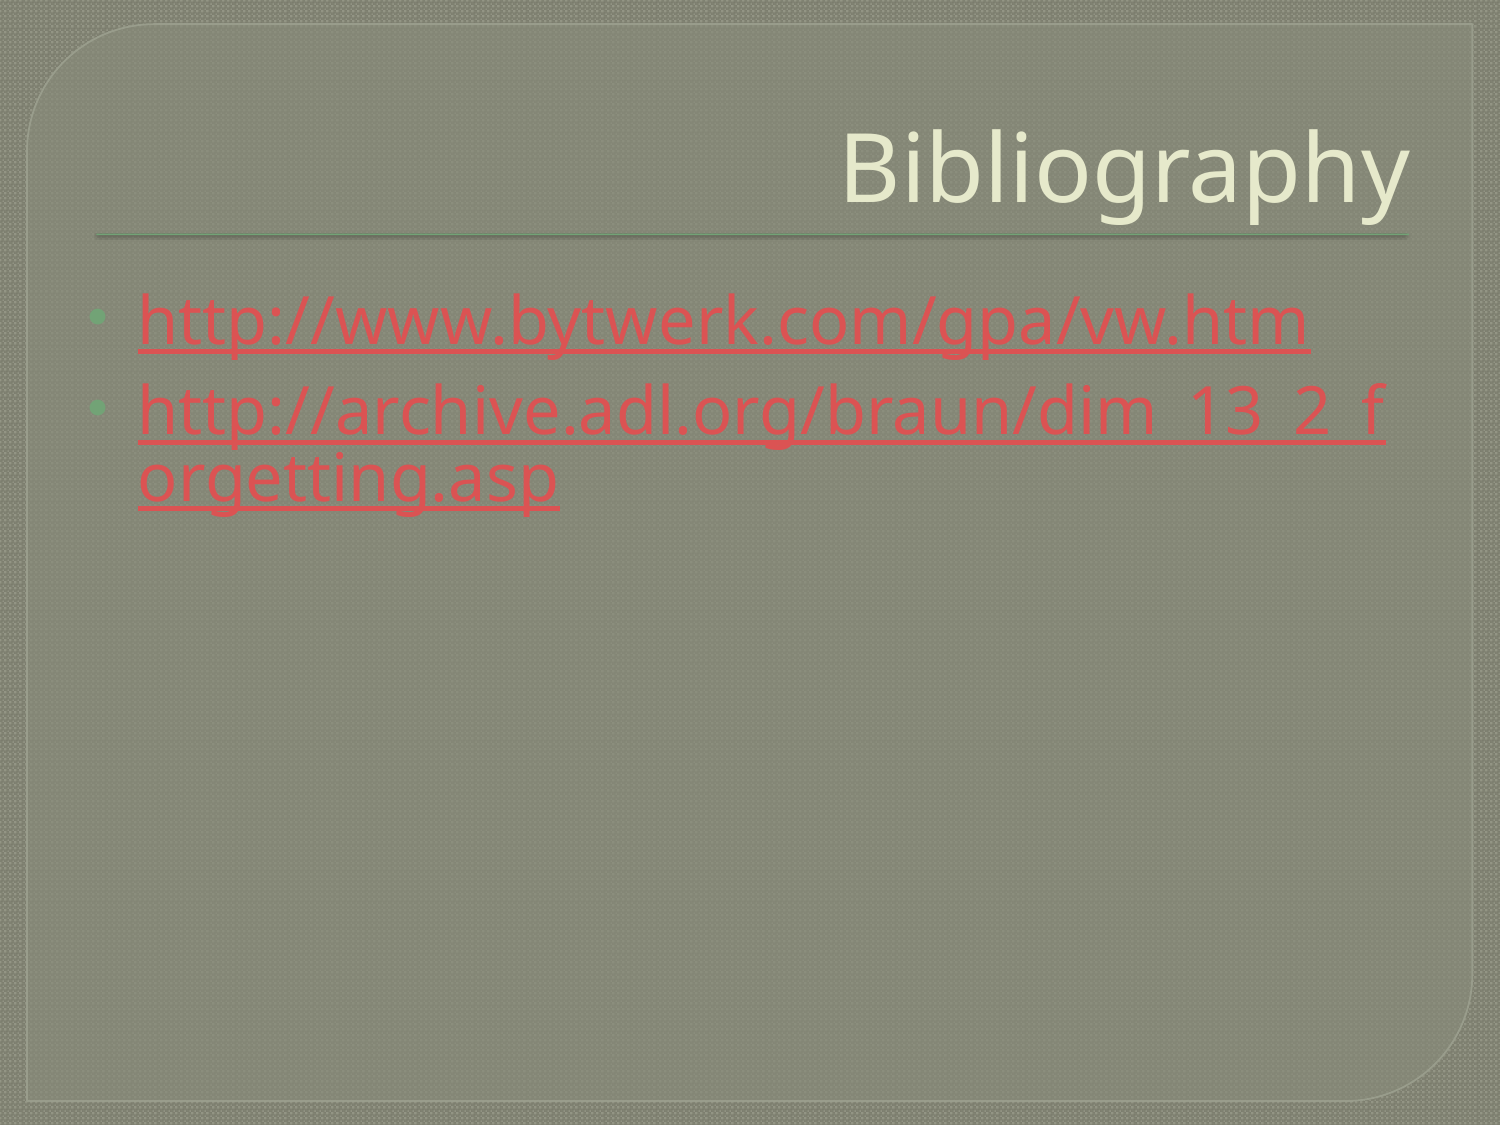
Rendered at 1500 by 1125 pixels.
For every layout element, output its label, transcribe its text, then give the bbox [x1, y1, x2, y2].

title Bibliography [75, 41, 1425, 230]
list http://www.bytwerk.com/gpa/vw.htm http://archive.adl.org/braun/dim_13_2_forgetting.asp [75, 270, 1425, 1013]
